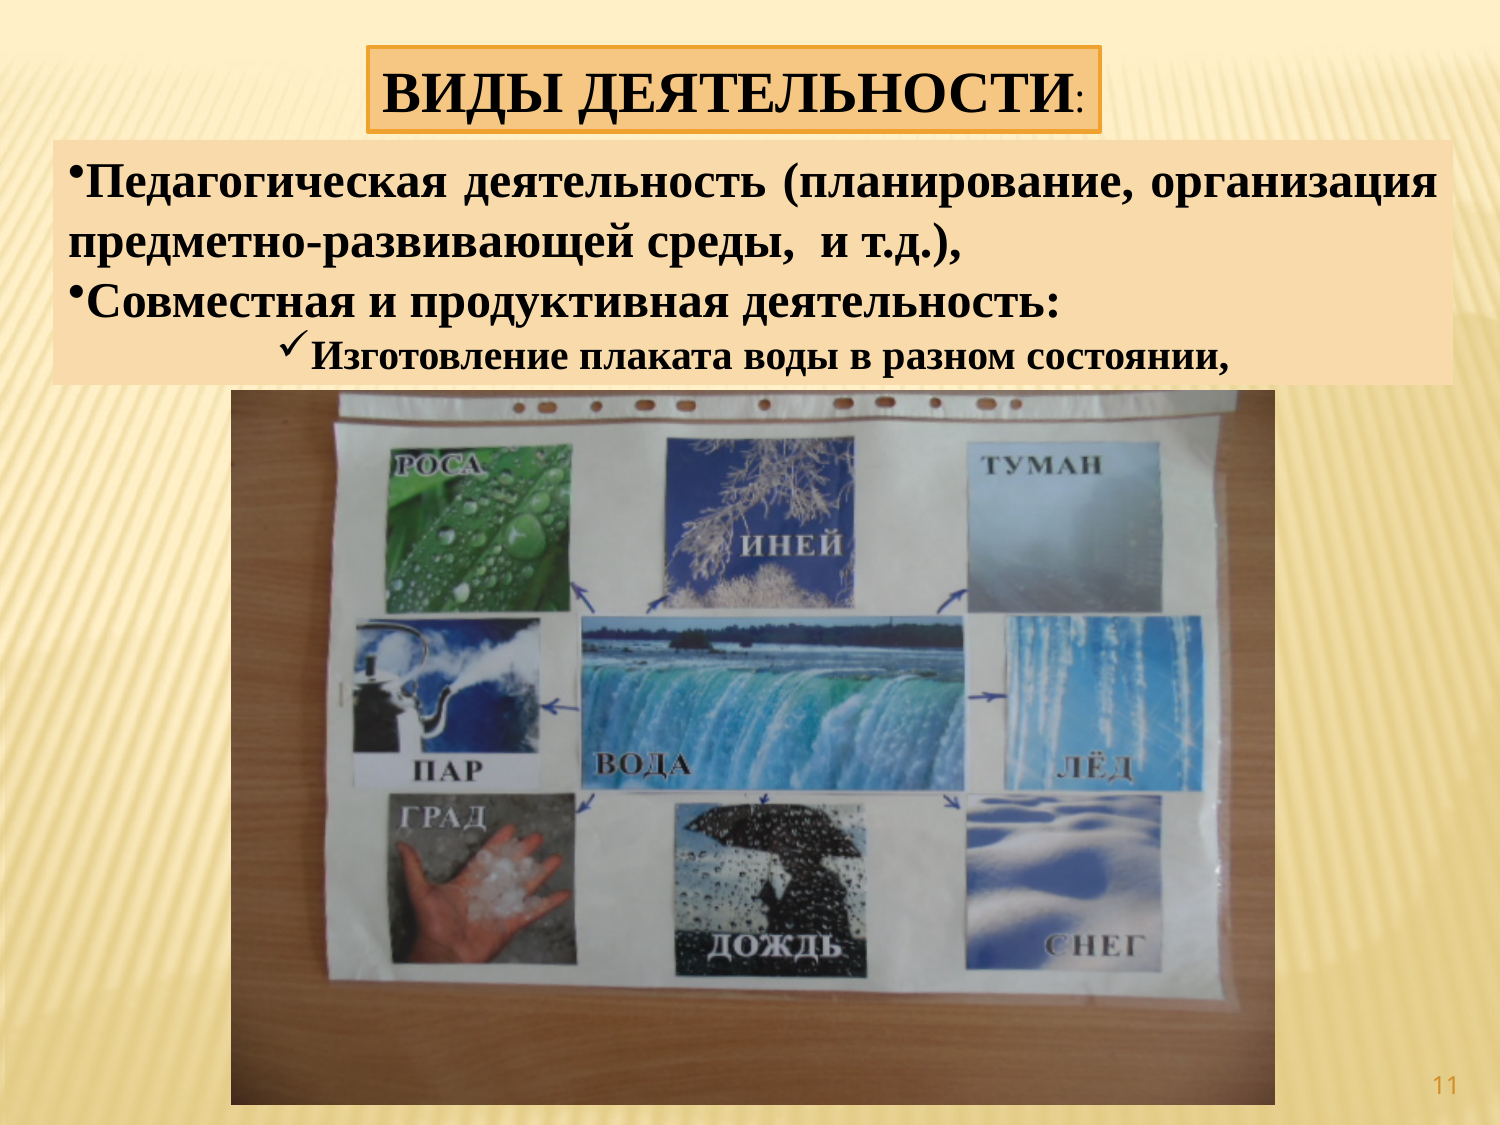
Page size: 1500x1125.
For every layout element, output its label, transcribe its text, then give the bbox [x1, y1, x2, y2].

picture [231, 389, 1275, 1106]
text_box Педагогическая деятельность (планирование, организация предметно-развивающей среды, и т.д.), Совместная и продуктивная деятельность: Изготовление плаката воды в разном состоянии, [53, 139, 1454, 385]
slide_number 11 [1350, 1062, 1475, 1103]
text_box ВИДЫ ДЕЯТЕЛЬНОСТИ: [366, 45, 1102, 134]
